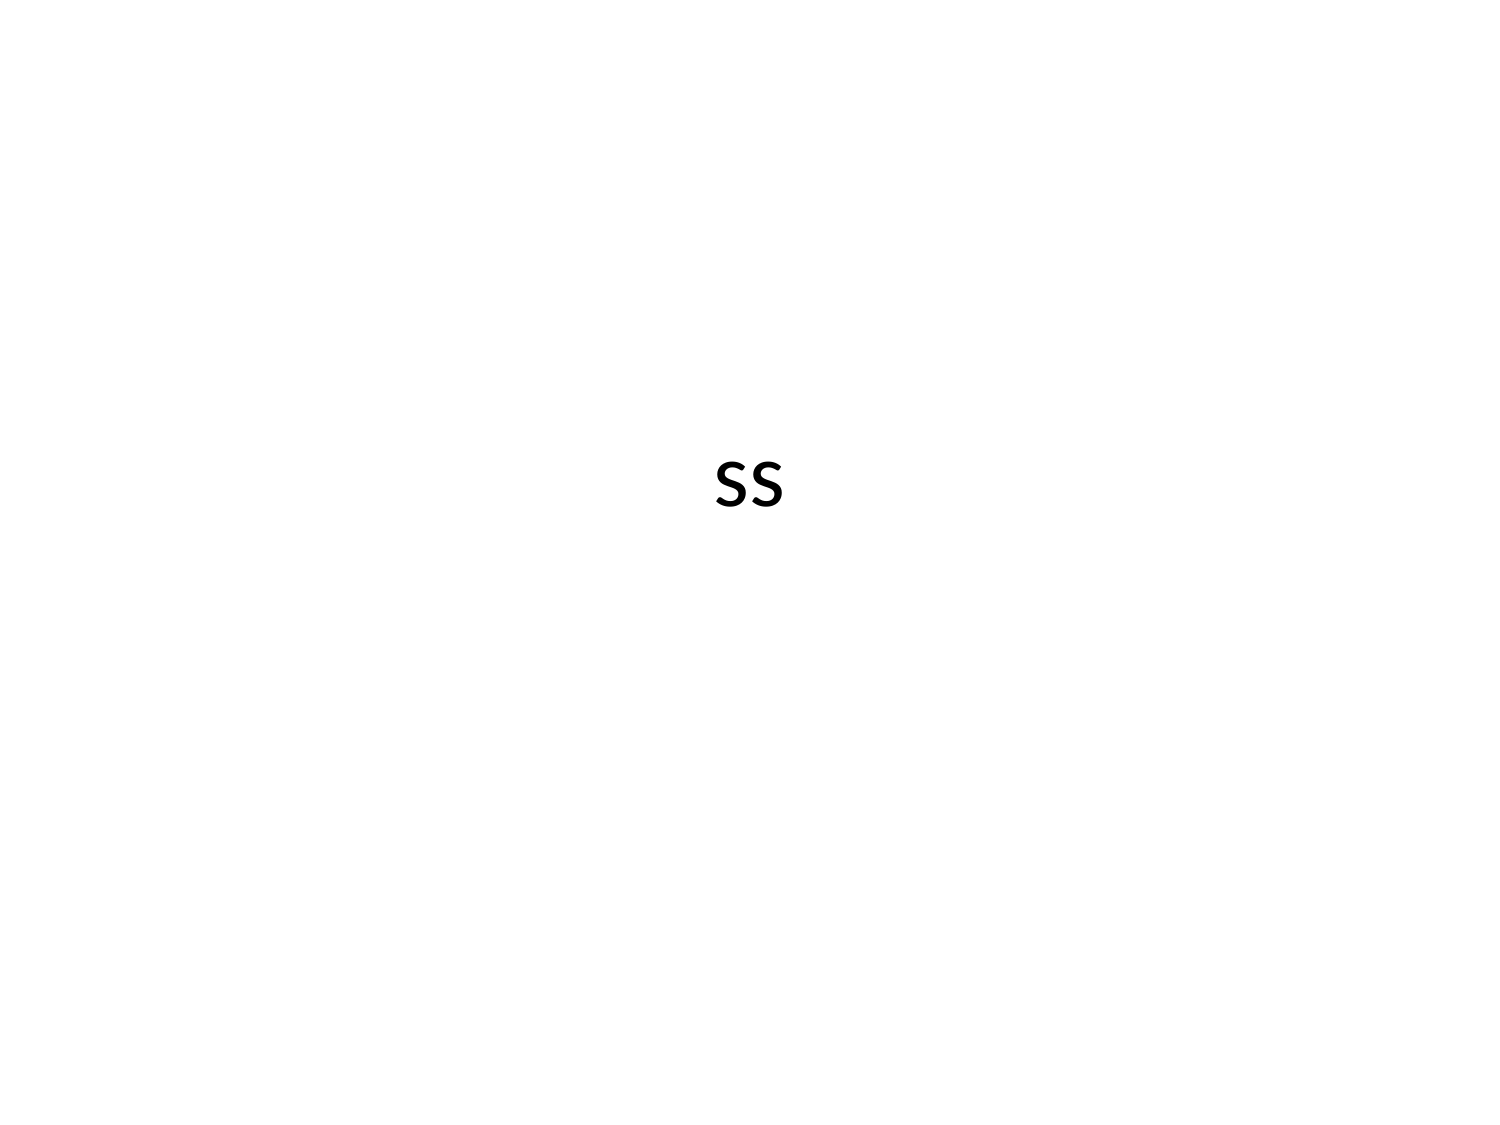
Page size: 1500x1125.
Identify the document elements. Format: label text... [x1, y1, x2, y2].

title ss [112, 349, 1388, 591]
